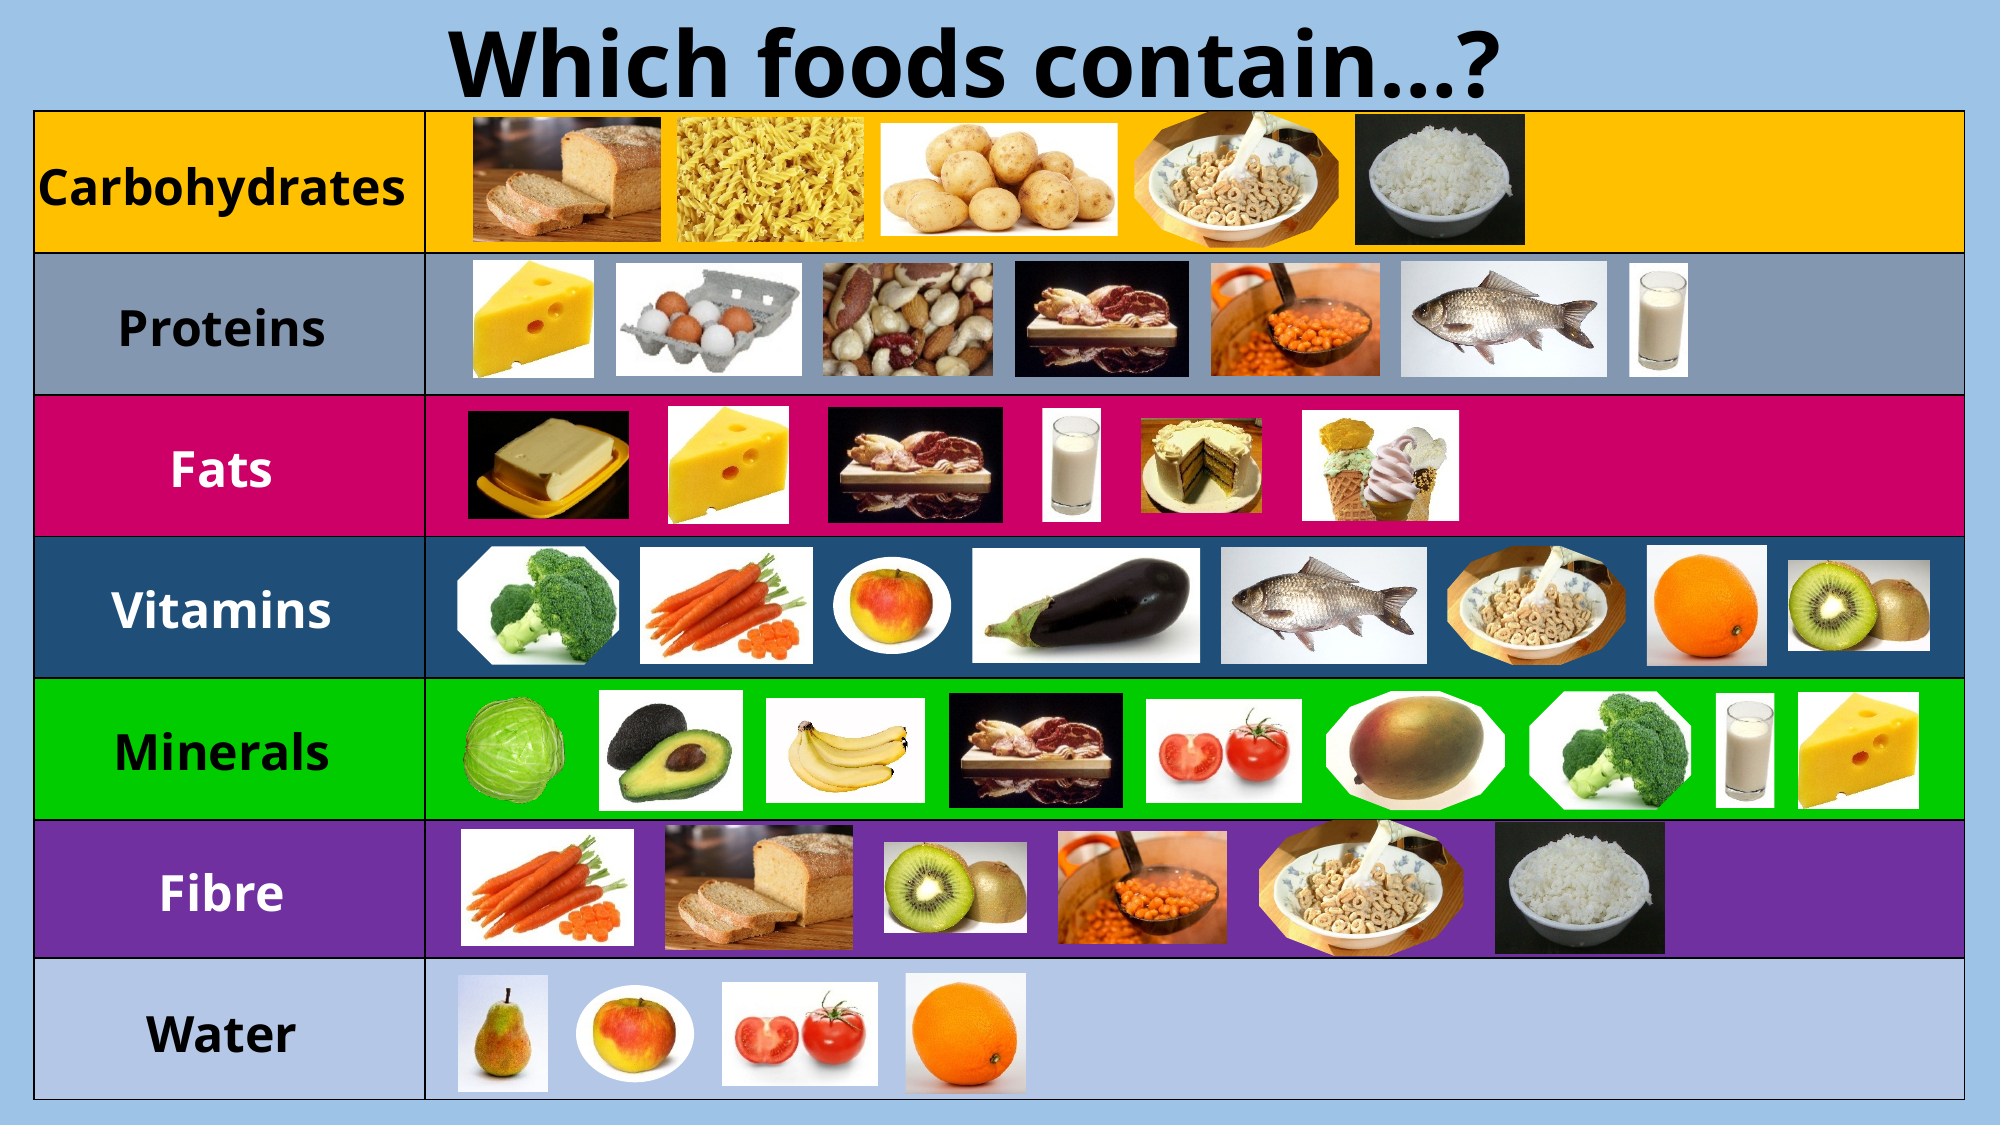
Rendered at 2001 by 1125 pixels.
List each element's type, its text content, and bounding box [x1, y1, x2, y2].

text_box Which foods contain…? [433, 0, 1518, 124]
picture [884, 842, 1027, 934]
picture [972, 547, 1201, 663]
picture [828, 407, 1003, 523]
text_box Fats [141, 430, 303, 506]
picture [766, 697, 925, 804]
text_box Carbohydrates [12, 148, 432, 224]
picture [665, 825, 853, 950]
picture [1015, 261, 1189, 377]
table_cell [35, 537, 424, 677]
picture [1211, 263, 1380, 376]
text_box Minerals [98, 712, 345, 788]
picture [833, 556, 952, 655]
picture [1141, 418, 1262, 513]
text_box Fibre [143, 853, 301, 929]
table_header [35, 224, 424, 252]
table_cell [426, 679, 1964, 819]
picture [1042, 408, 1101, 522]
picture [722, 982, 878, 1086]
table_header [35, 112, 424, 148]
picture [1146, 699, 1302, 803]
picture [1401, 261, 1607, 377]
picture [1259, 819, 1464, 956]
table_cell [426, 537, 1964, 677]
table_cell [35, 679, 424, 819]
picture [1302, 410, 1460, 521]
picture [1447, 545, 1626, 665]
text_box Proteins [99, 289, 344, 365]
table_cell [426, 254, 1964, 394]
picture [1646, 545, 1768, 666]
table_cell [35, 821, 424, 957]
picture [473, 260, 594, 378]
table_cell [35, 396, 424, 536]
picture [616, 263, 802, 376]
picture [467, 411, 629, 519]
picture [823, 263, 993, 376]
picture [1355, 114, 1525, 245]
picture [1495, 822, 1665, 954]
picture [1221, 547, 1427, 664]
picture [1629, 263, 1688, 377]
table_cell [426, 821, 1964, 957]
text_box Vitamins [87, 571, 357, 647]
picture [640, 547, 813, 664]
picture [599, 690, 743, 811]
picture [1788, 560, 1930, 651]
picture [1529, 691, 1692, 810]
picture [473, 117, 661, 242]
table_cell [426, 396, 1964, 536]
picture [1134, 111, 1339, 248]
picture [461, 829, 634, 946]
picture [905, 973, 1026, 1094]
picture [1715, 693, 1775, 808]
picture [457, 975, 548, 1092]
text_box Water [109, 994, 334, 1070]
picture [880, 123, 1118, 236]
table_cell [35, 254, 424, 394]
picture [452, 687, 575, 814]
picture [677, 117, 864, 242]
picture [575, 985, 695, 1083]
table_cell [426, 959, 1964, 1099]
picture [668, 406, 789, 524]
picture [1326, 690, 1505, 811]
picture [457, 546, 620, 665]
table_cell [35, 959, 424, 1099]
picture [1798, 692, 1919, 809]
table_header [426, 112, 1964, 252]
picture [1058, 831, 1227, 944]
picture [948, 693, 1123, 808]
